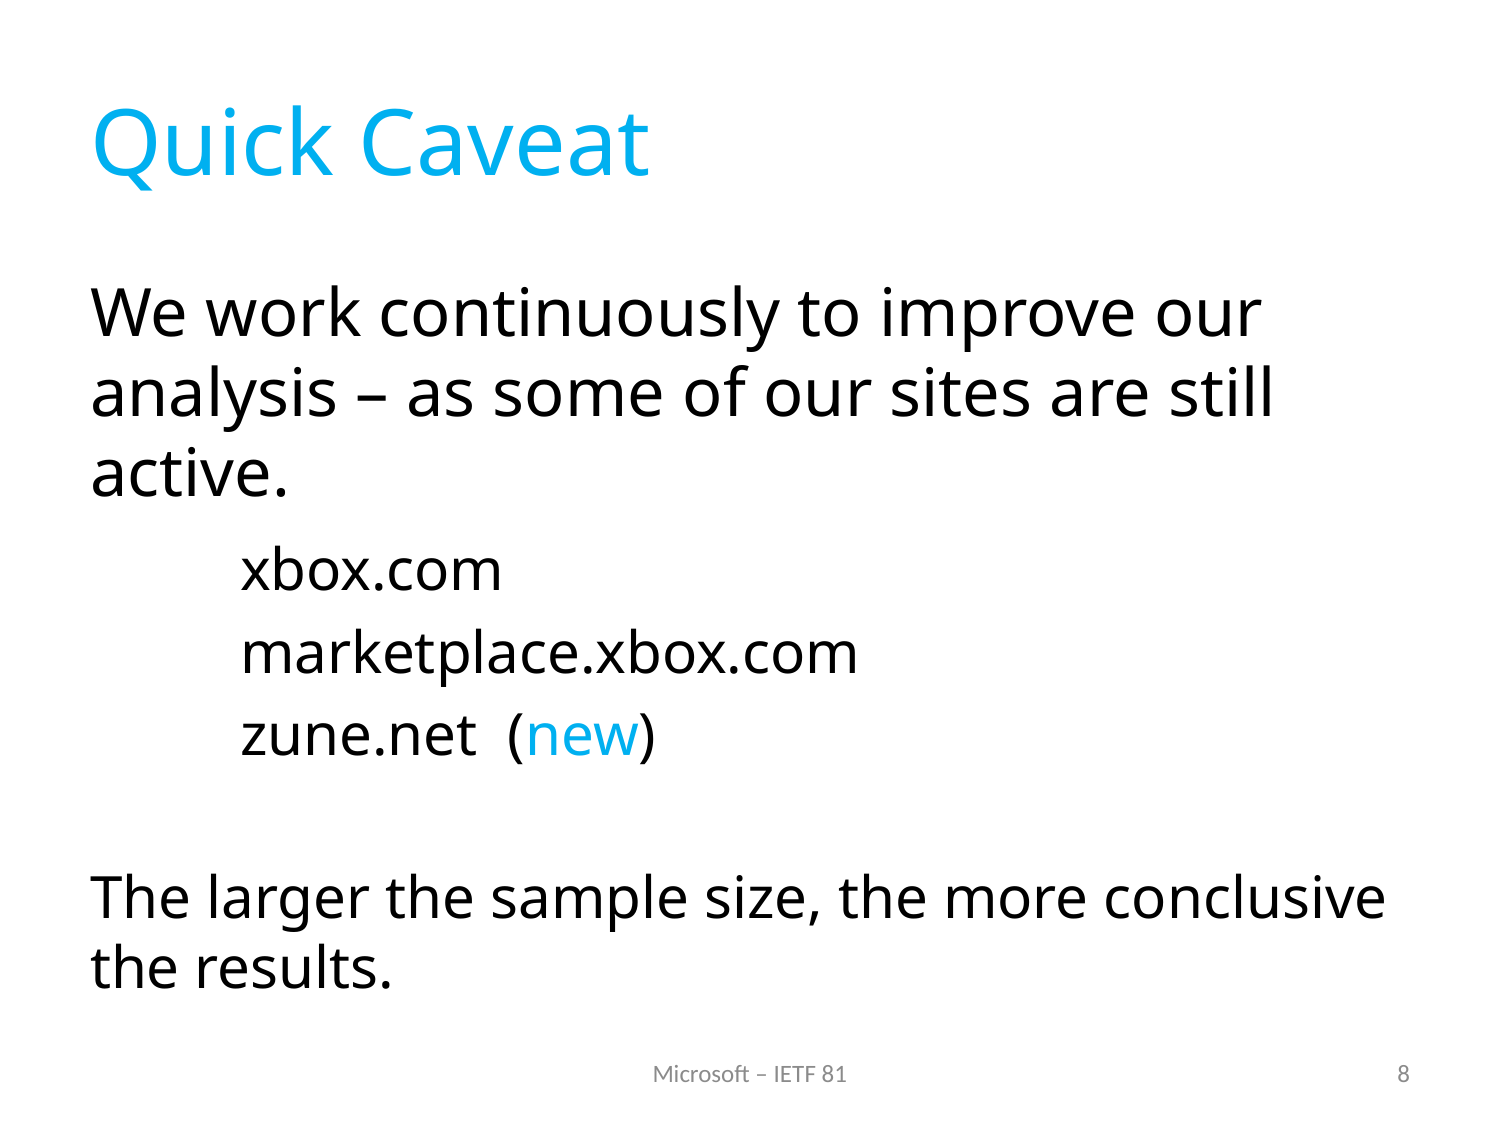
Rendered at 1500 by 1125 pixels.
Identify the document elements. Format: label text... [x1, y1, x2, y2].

slide_number 8 [1074, 1042, 1425, 1103]
title Quick Caveat [75, 45, 1425, 233]
footer Microsoft – IETF 81 [512, 1042, 988, 1103]
list We work continuously to improve our analysis – as some of our sites are still active. xbox.com marketplace.xbox.com zune.net (new) The larger the sample size, the more conclusive the results. [75, 262, 1425, 1005]
